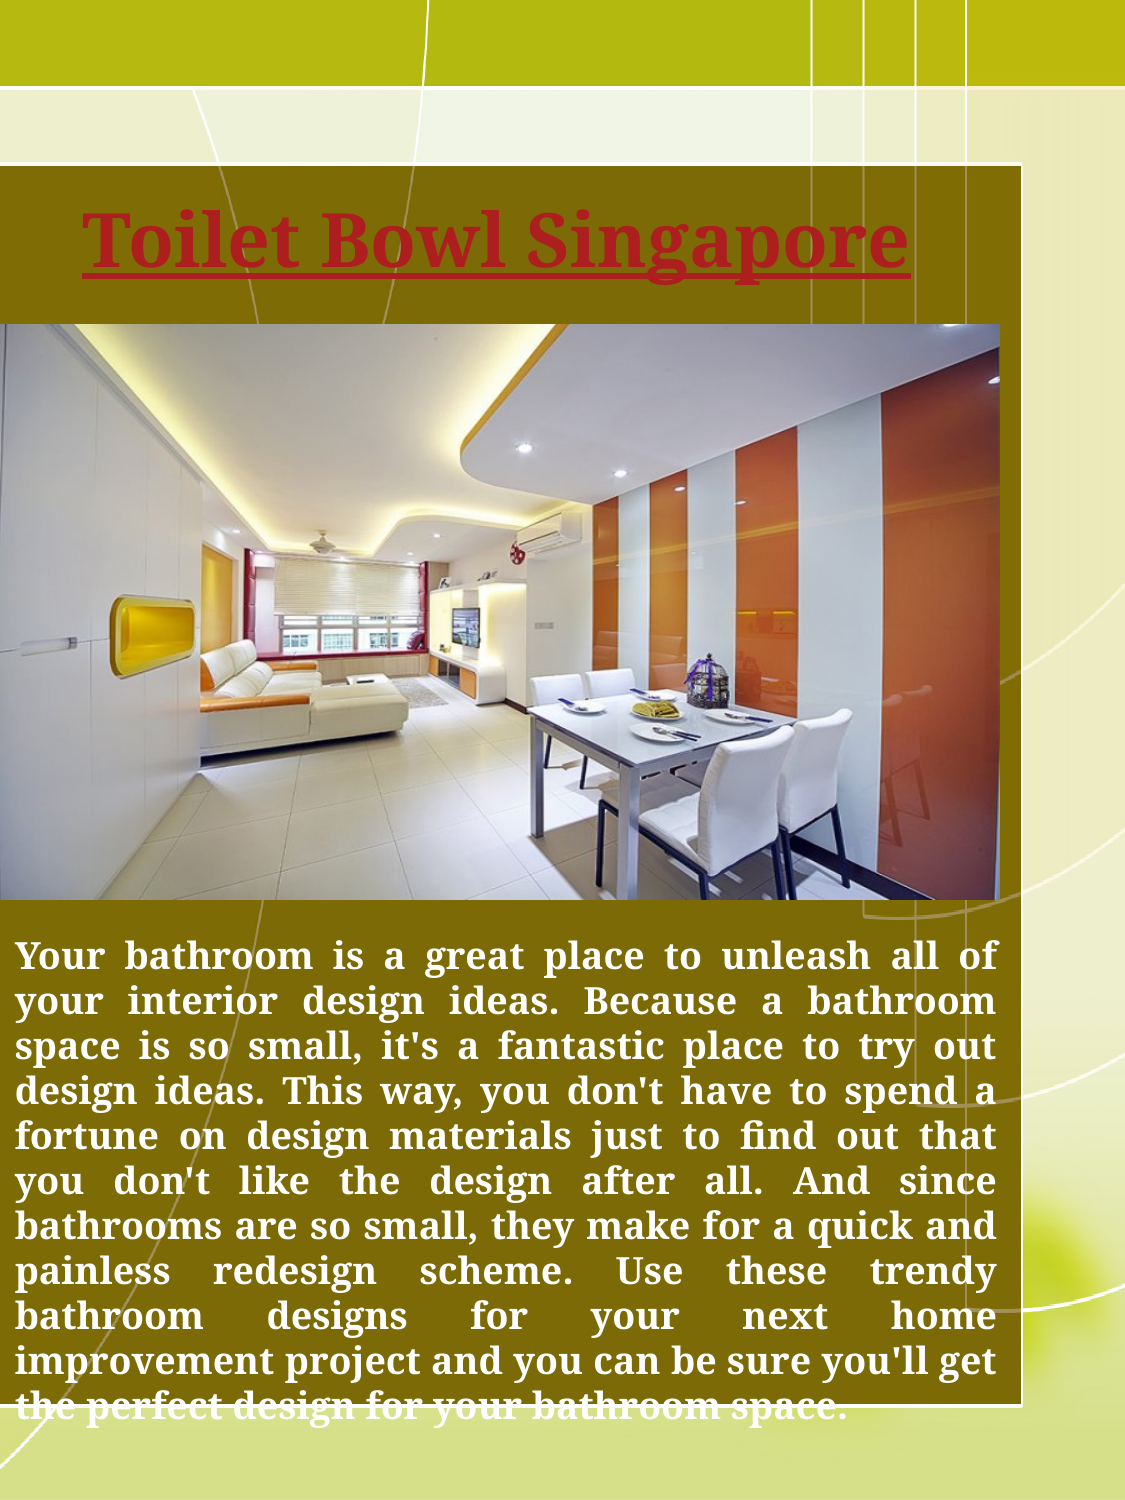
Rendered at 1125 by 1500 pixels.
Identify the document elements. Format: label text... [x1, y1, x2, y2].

title Toilet Bowl Singapore [27, 174, 966, 313]
text_box Your bathroom is a great place to unleash all of your interior design ideas. Because a bathroom space is so small, it's a fantastic place to try out design ideas. This way, you don't have to spend a fortune on design materials just to find out that you don't like the design after all. And since bathrooms are so small, they make for a quick and painless redesign scheme. Use these trendy bathroom designs for your next home improvement project and you can be sure you'll get the perfect design for your bathroom space. [0, 924, 1013, 1435]
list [0, 324, 1001, 901]
picture [0, 0, 1125, 1500]
